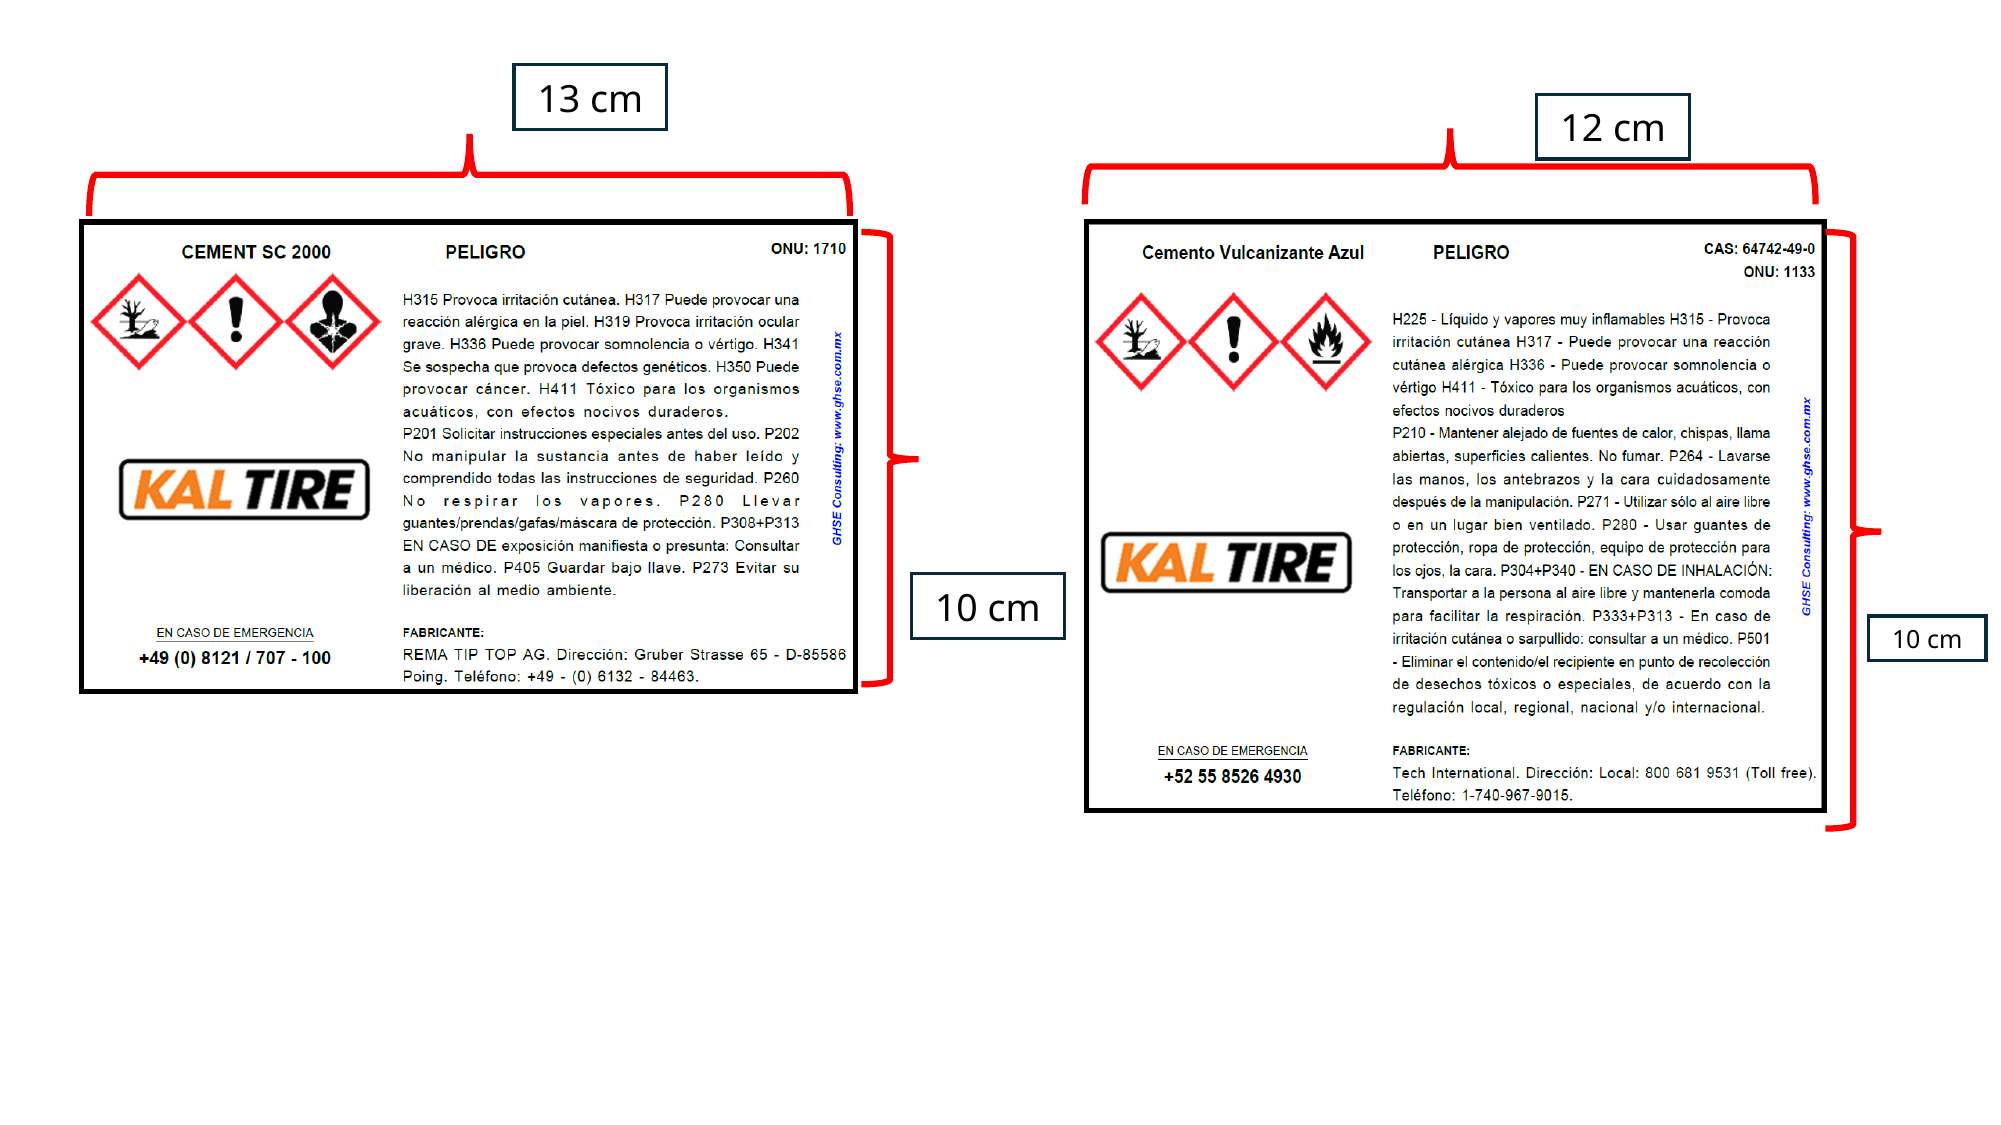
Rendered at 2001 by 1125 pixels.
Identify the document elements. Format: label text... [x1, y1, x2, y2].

picture [66, 204, 880, 718]
text_box [87, 133, 852, 204]
picture [1070, 203, 1839, 846]
text_box [880, 231, 919, 685]
text_box 13 cm [512, 63, 668, 131]
text_box [1083, 128, 1818, 203]
text_box 10 cm [1867, 614, 1988, 662]
text_box 10 cm [910, 572, 1066, 640]
text_box 12 cm [1535, 93, 1691, 161]
text_box [1839, 231, 1882, 830]
